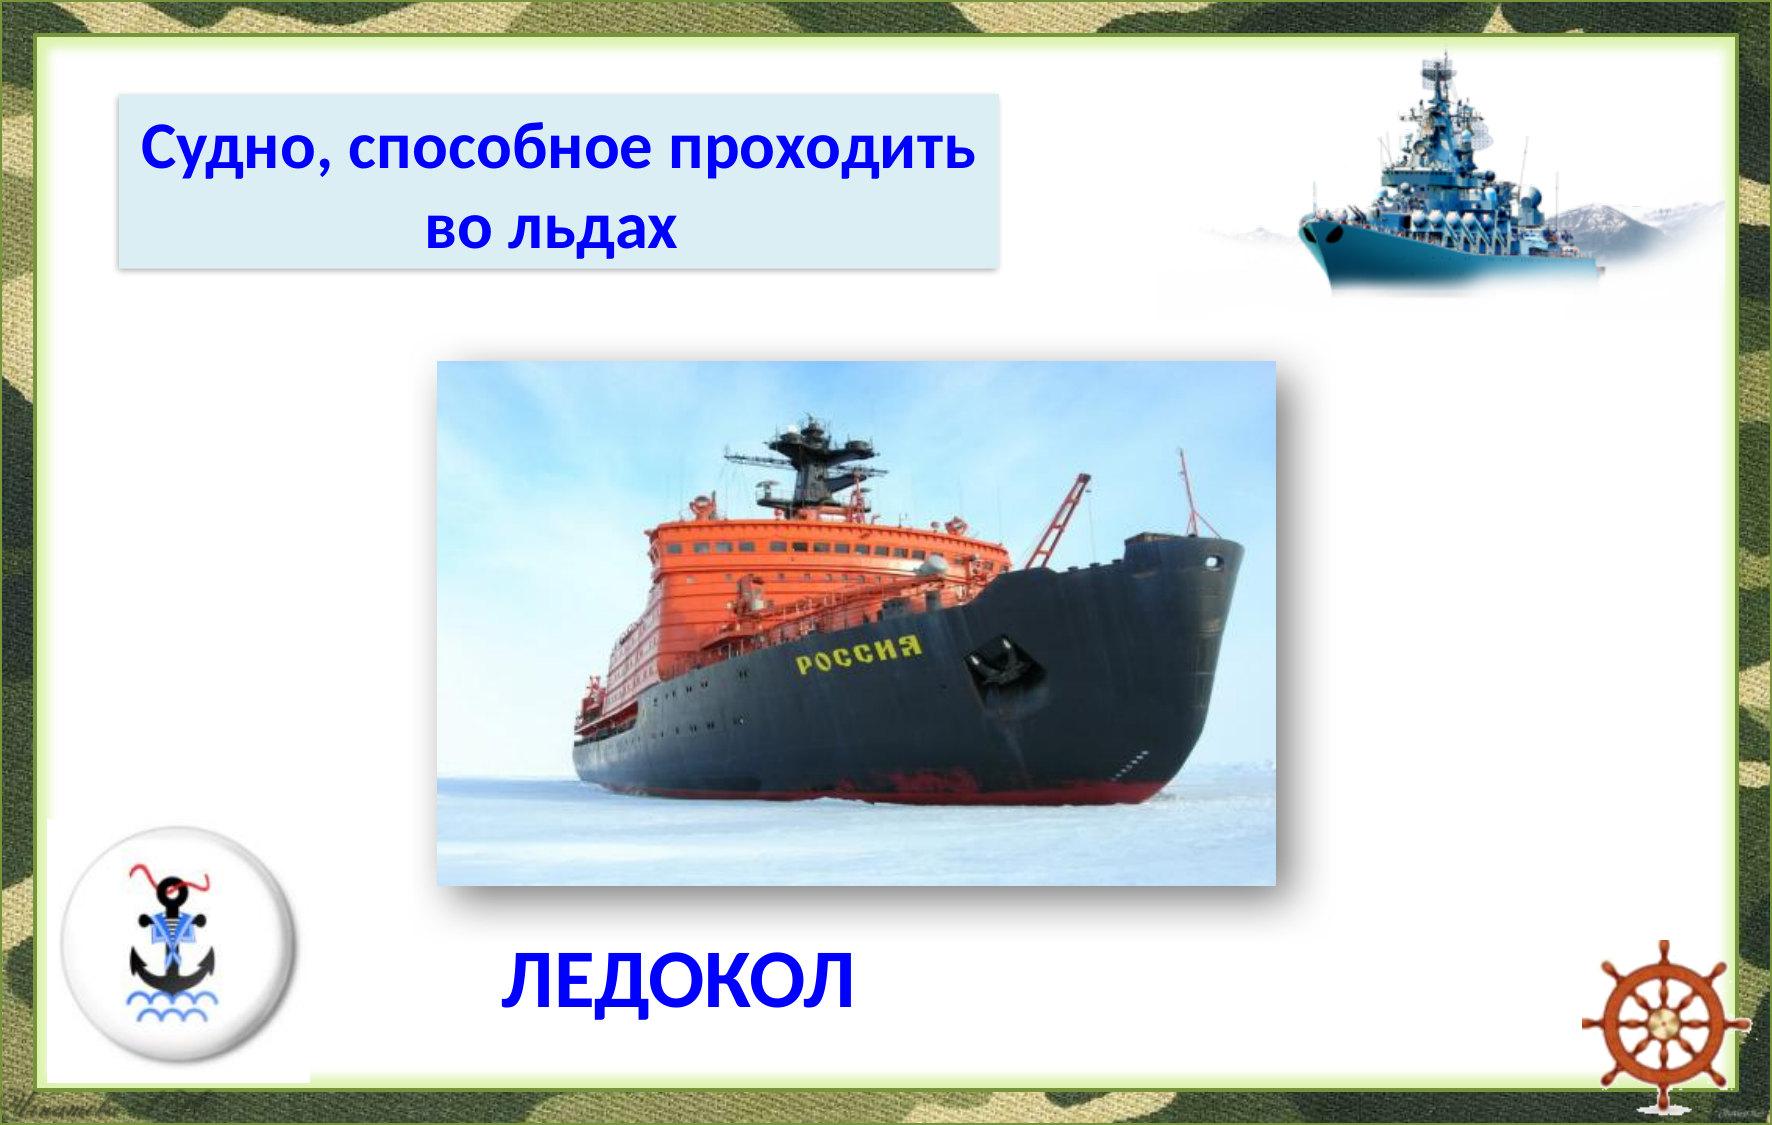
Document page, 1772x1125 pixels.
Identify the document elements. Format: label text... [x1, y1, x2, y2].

picture [1157, 42, 1725, 320]
picture [436, 361, 1276, 887]
text_box ЛЕДОКОЛ [358, 916, 1000, 1032]
picture [46, 819, 310, 1083]
text_box Судно, способное проходить во льдах [119, 94, 999, 269]
picture [2, 2, 1770, 1123]
